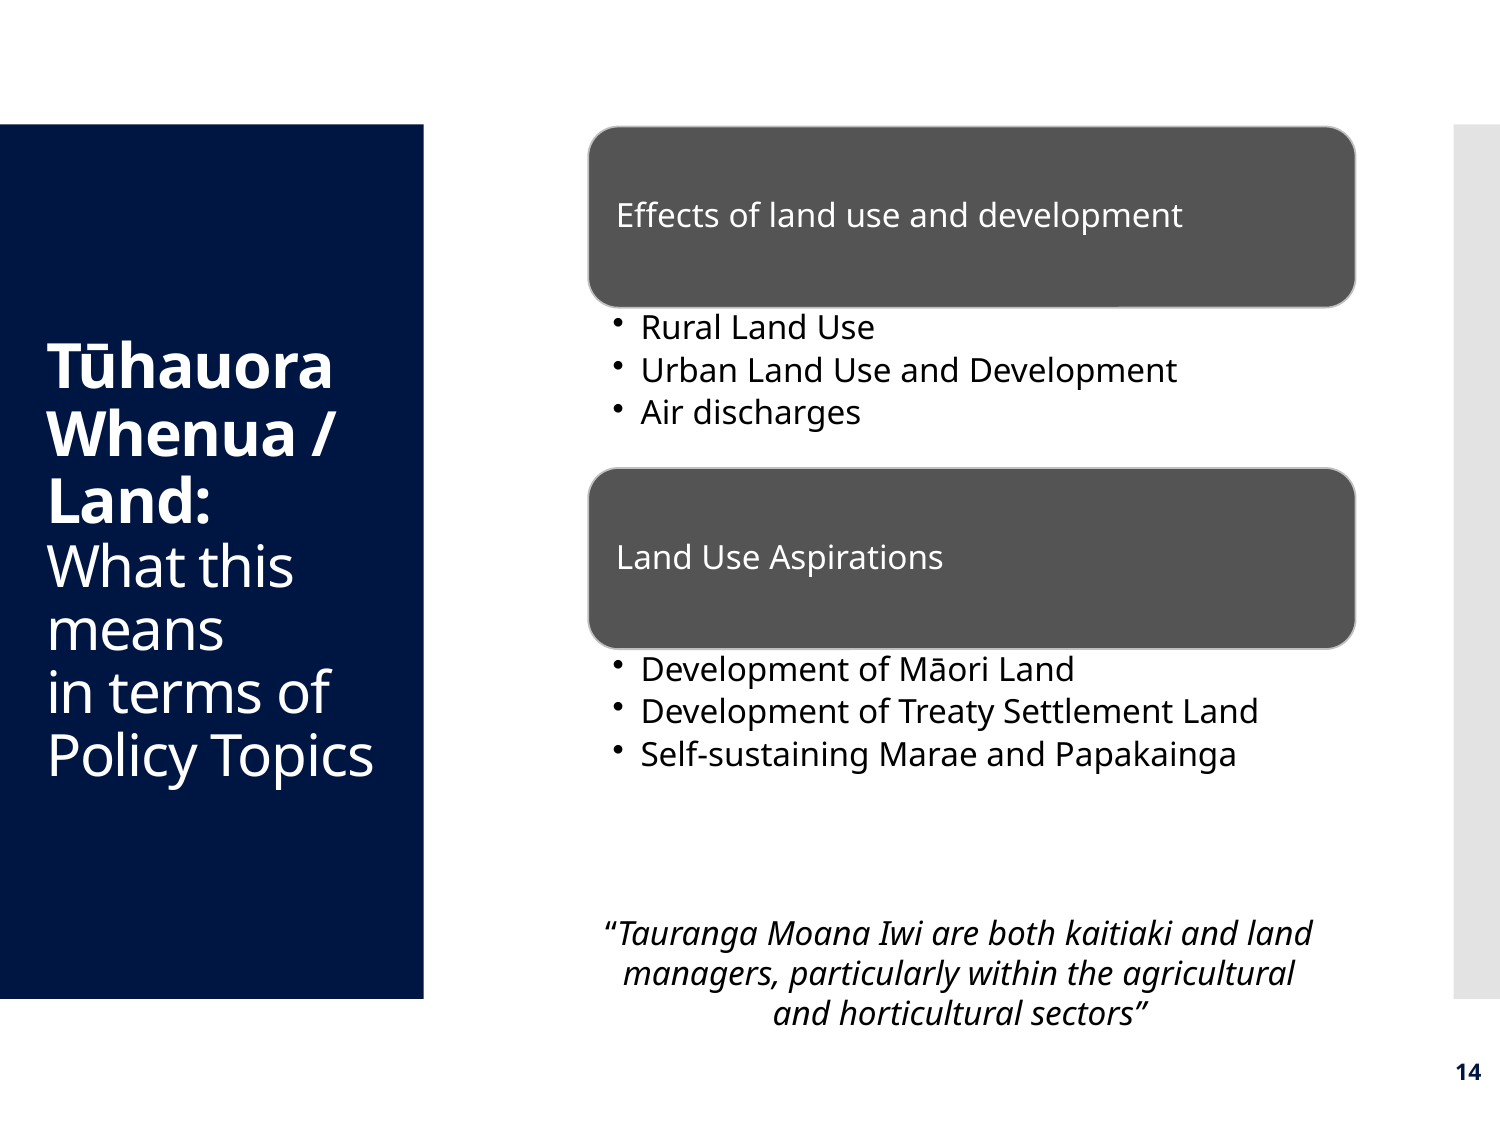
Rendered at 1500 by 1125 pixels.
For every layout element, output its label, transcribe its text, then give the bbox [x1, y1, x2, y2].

text_box “Tauranga Moana Iwi are both kaitiaki and land managers, particularly within the agricultural and horticultural sectors” [584, 904, 1335, 1040]
title Tūhauora Whenua / Land: What this means in terms of Policy Topics [31, 184, 420, 940]
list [587, 125, 1356, 811]
slide_number 14 [1308, 1042, 1497, 1103]
